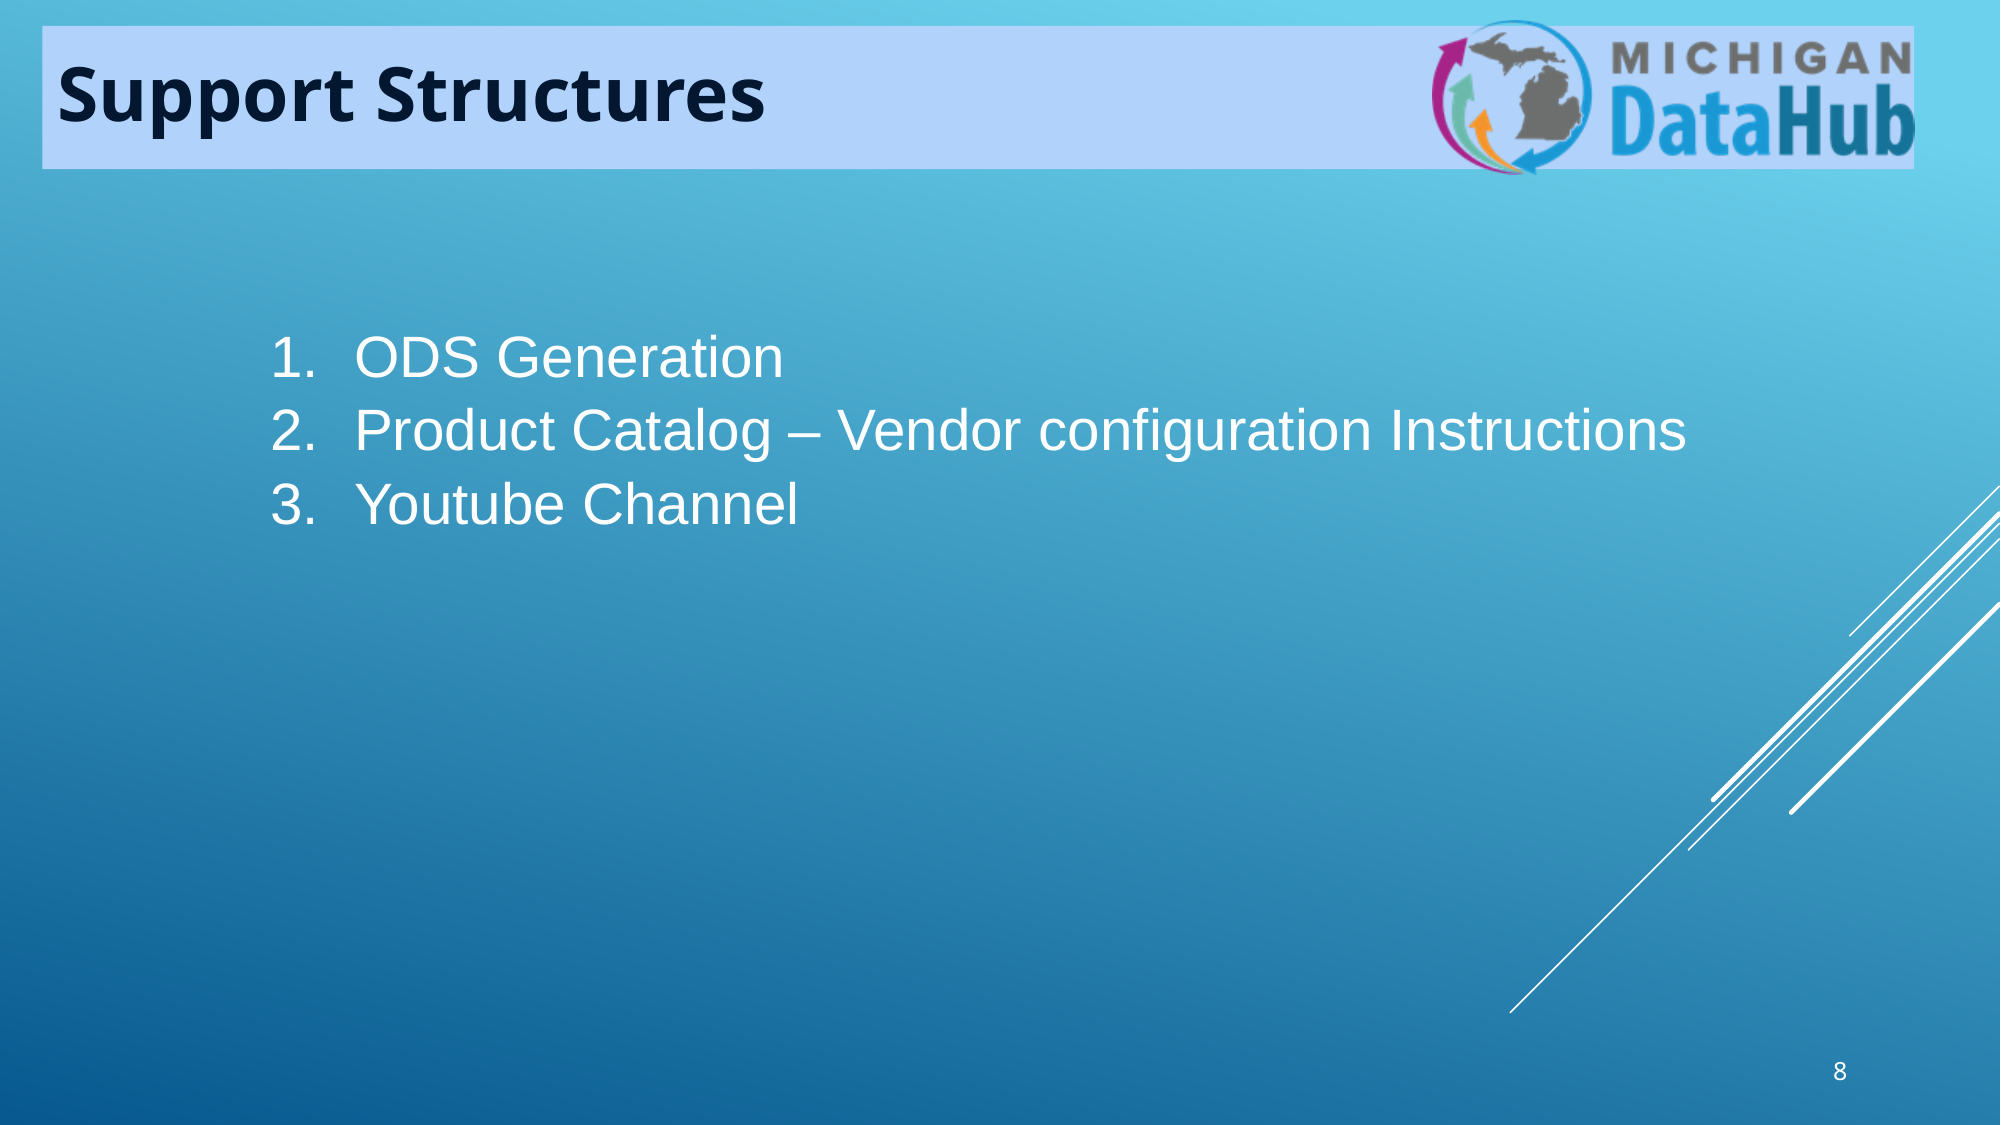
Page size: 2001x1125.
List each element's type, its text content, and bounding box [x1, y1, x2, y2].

text_box Support Structures [42, 25, 1432, 170]
text_box ODS Generation Product Catalog – Vendor configuration Instructions Youtube Channel [104, 319, 1792, 776]
text_box 8 [1412, 1042, 1863, 1103]
picture [1432, 20, 1915, 175]
